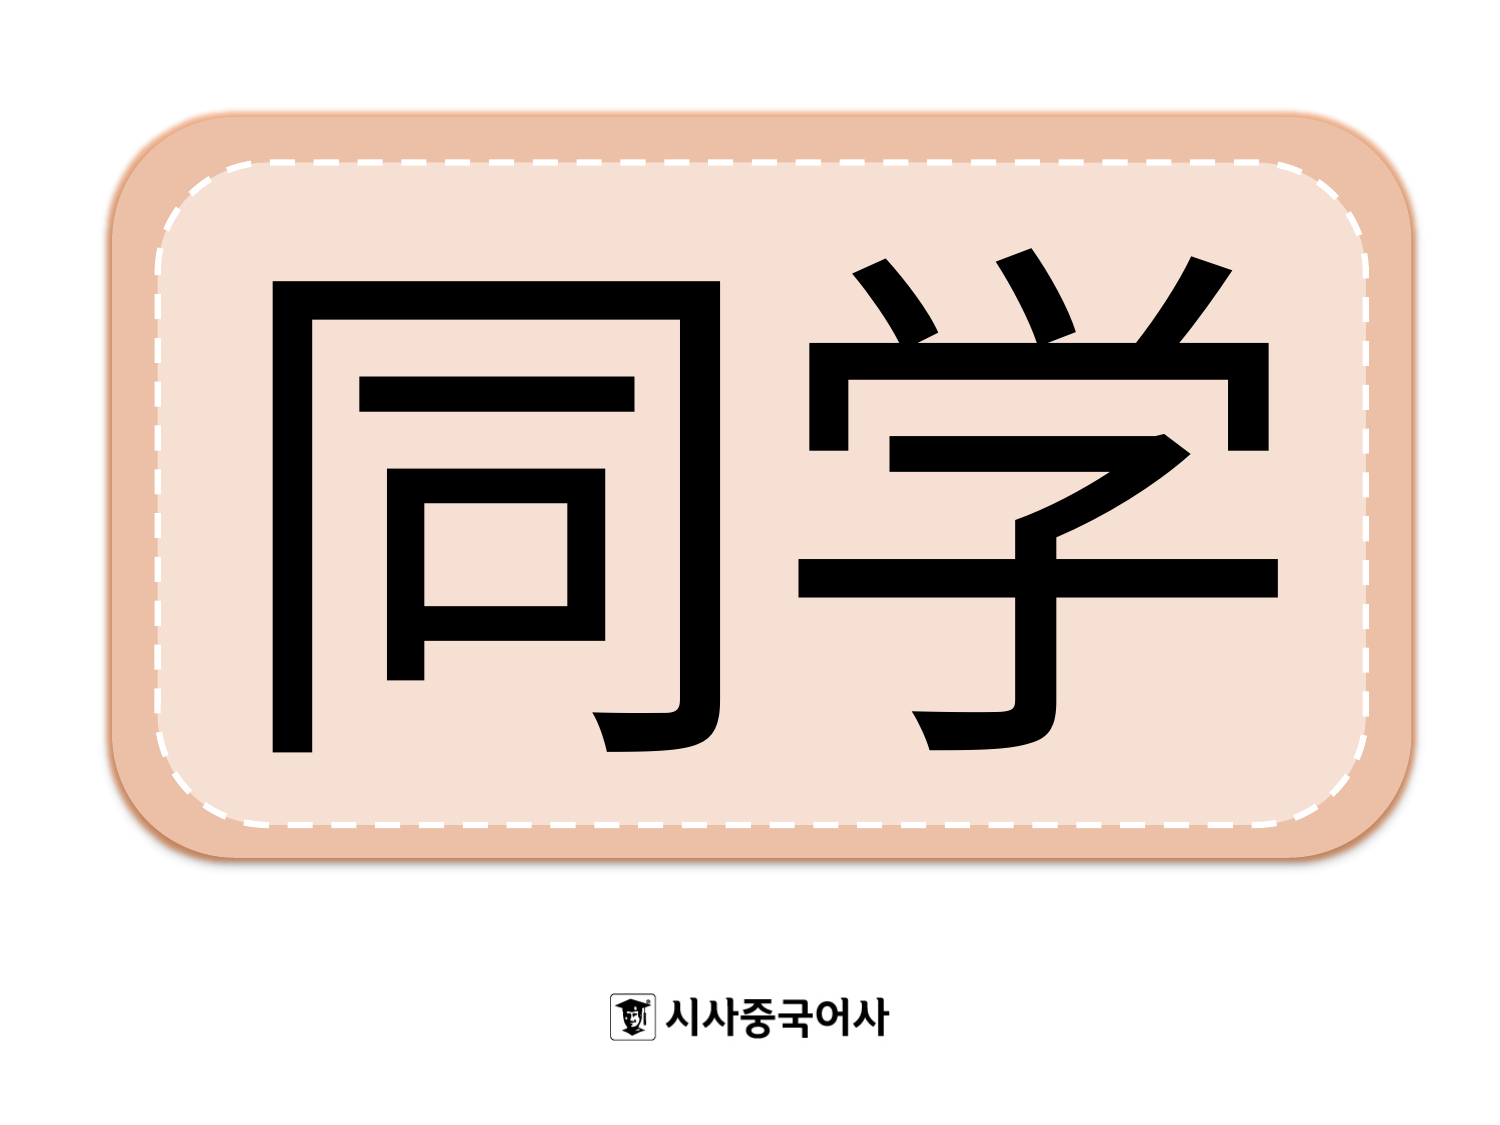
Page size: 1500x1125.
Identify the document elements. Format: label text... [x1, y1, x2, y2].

picture [602, 987, 898, 1047]
text_box 同学 [162, 160, 1371, 824]
